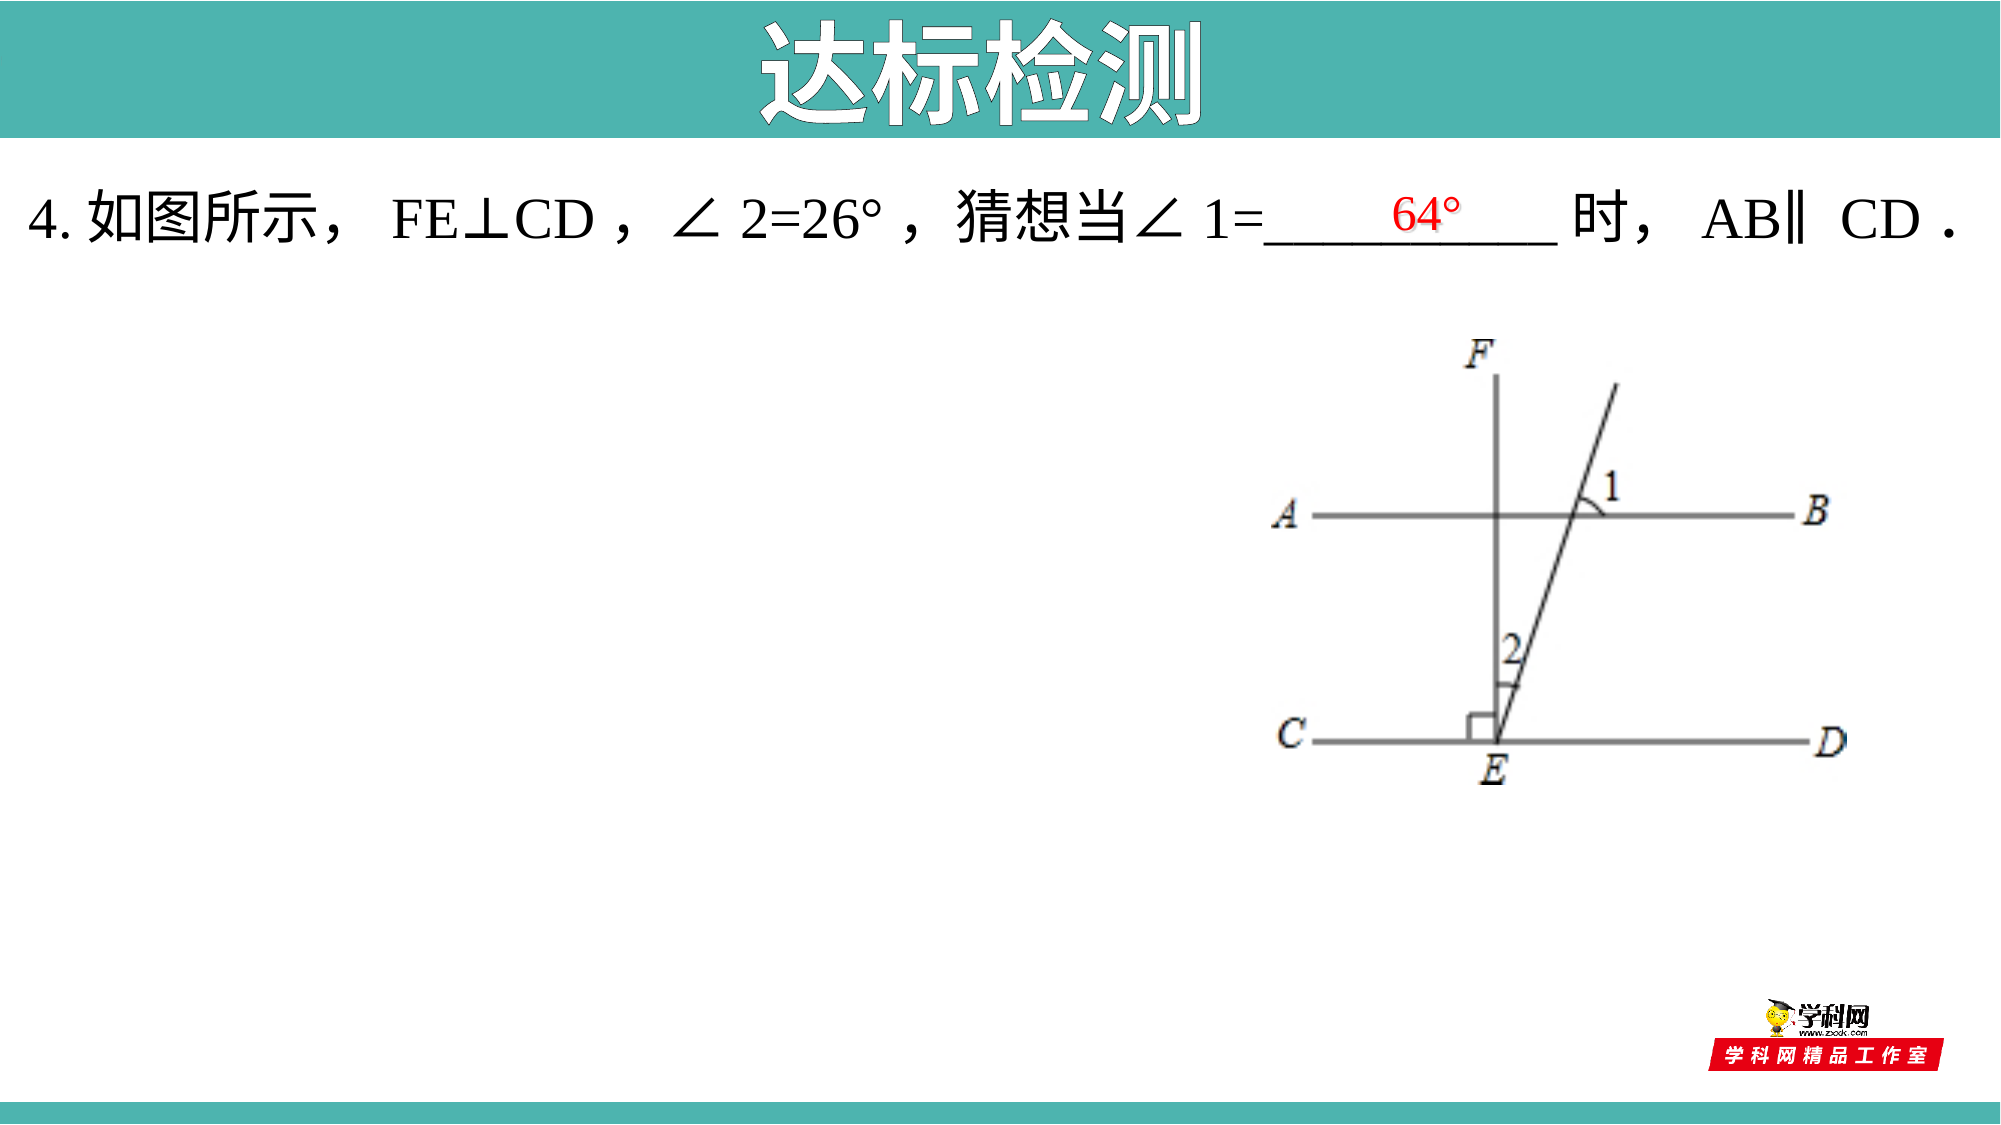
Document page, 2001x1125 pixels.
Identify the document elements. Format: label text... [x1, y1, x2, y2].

text_box 64° [1342, 172, 1511, 248]
text_box 4.如图所示，FE⊥CD，∠2=26°，猜想当∠1=__________时，AB∥CD． [14, 172, 2000, 258]
picture [0, 1, 2001, 1124]
text_box 达标检测 [742, 0, 1223, 146]
